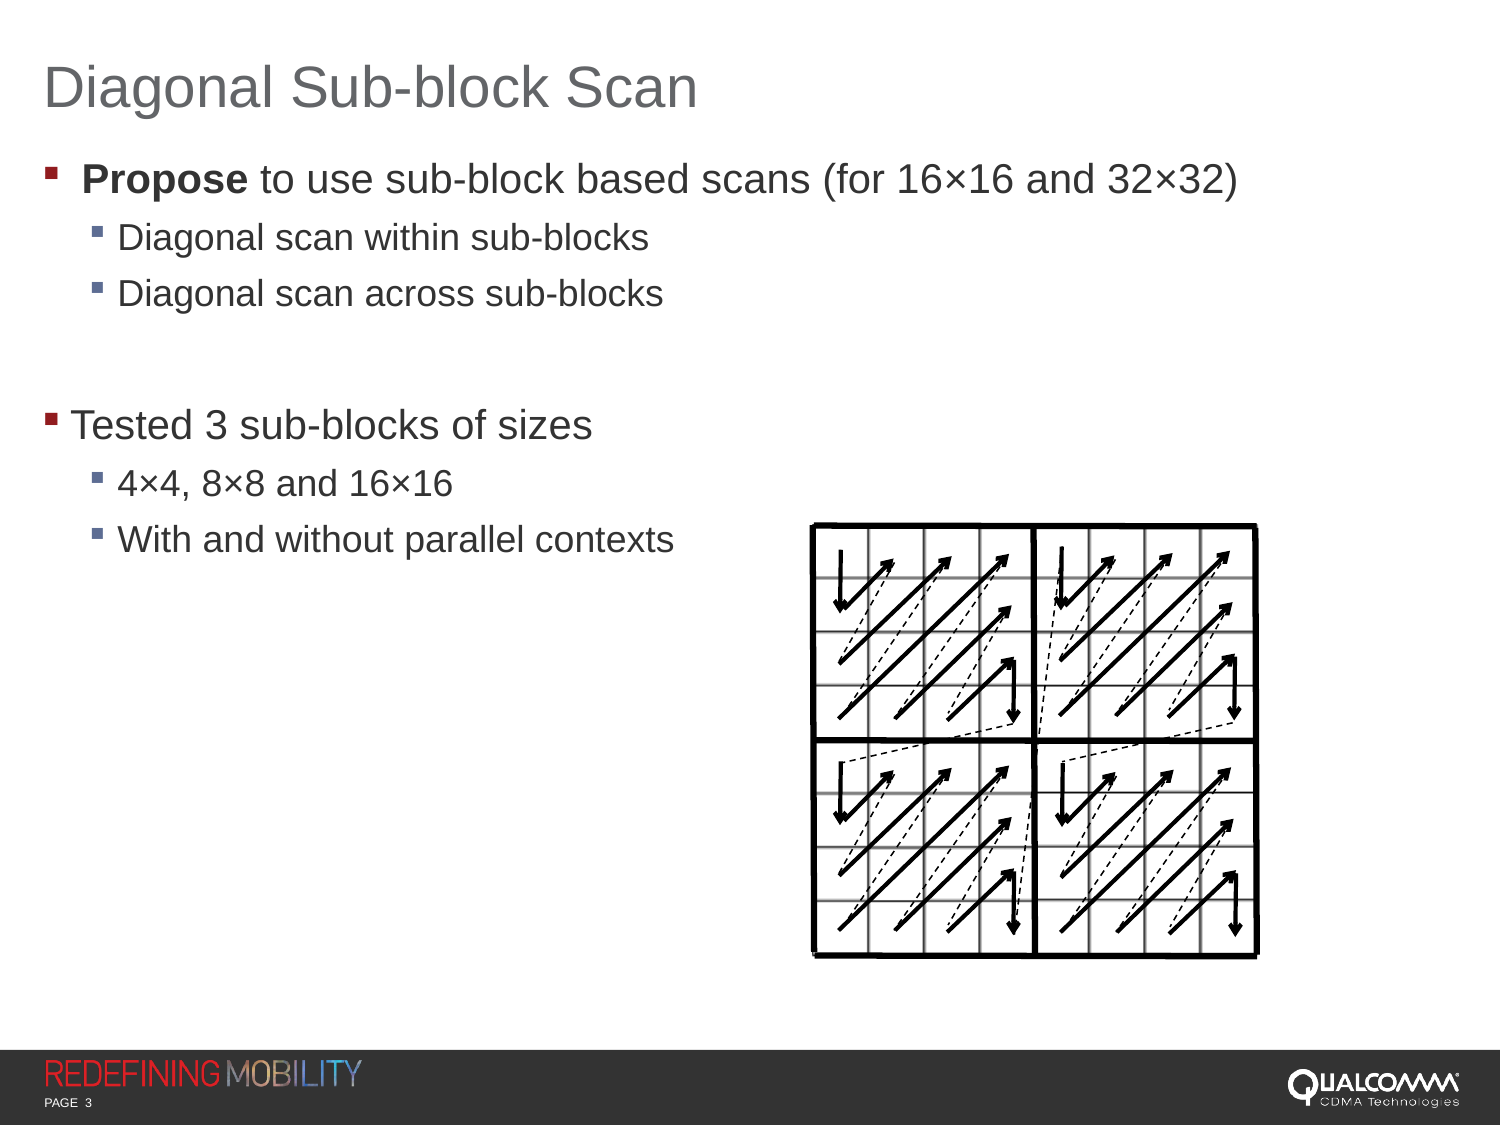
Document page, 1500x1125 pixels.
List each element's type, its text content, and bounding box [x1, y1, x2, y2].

list Propose to use sub-block based scans (for 16×16 and 32×32) Diagonal scan within sub-blocks Diagonal scan across sub-blocks Tested 3 sub-blocks of sizes 4×4, 8×8 and 16×16 With and without parallel contexts [26, 148, 1464, 1021]
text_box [812, 524, 1276, 974]
picture [1278, 1058, 1478, 1114]
title Diagonal Sub-block Scan [28, 44, 1462, 138]
picture [30, 1048, 372, 1099]
